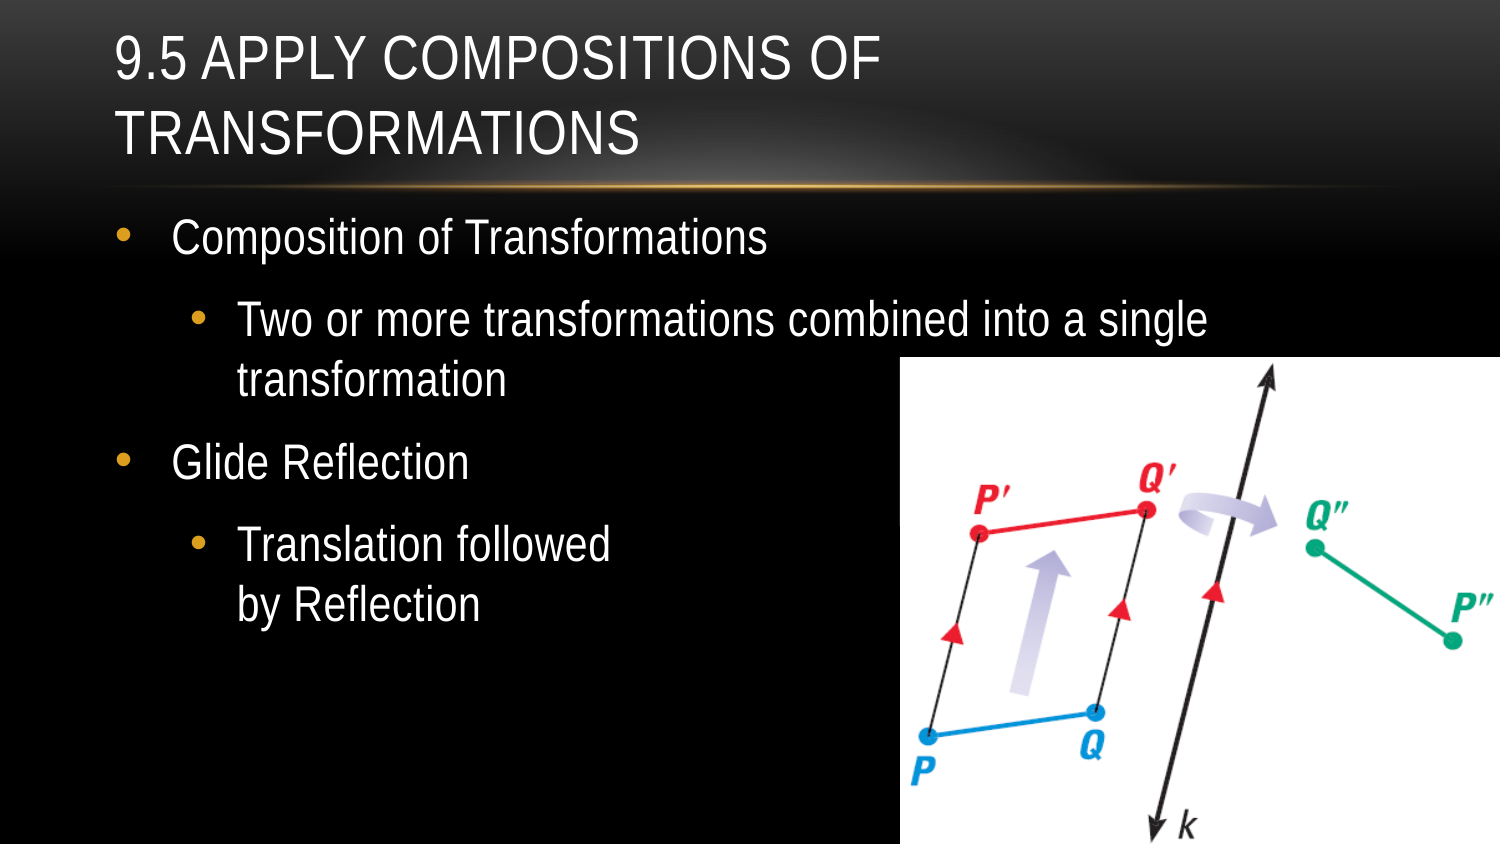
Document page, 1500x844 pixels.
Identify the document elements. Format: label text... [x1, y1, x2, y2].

list Composition of Transformations Two or more transformations combined into a single transformation Glide Reflection Translation followed by Reflection [99, 196, 1400, 779]
picture [0, 0, 1497, 300]
title 9.5 Apply Compositions of Transformations [99, 33, 1400, 175]
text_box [899, 357, 1500, 844]
